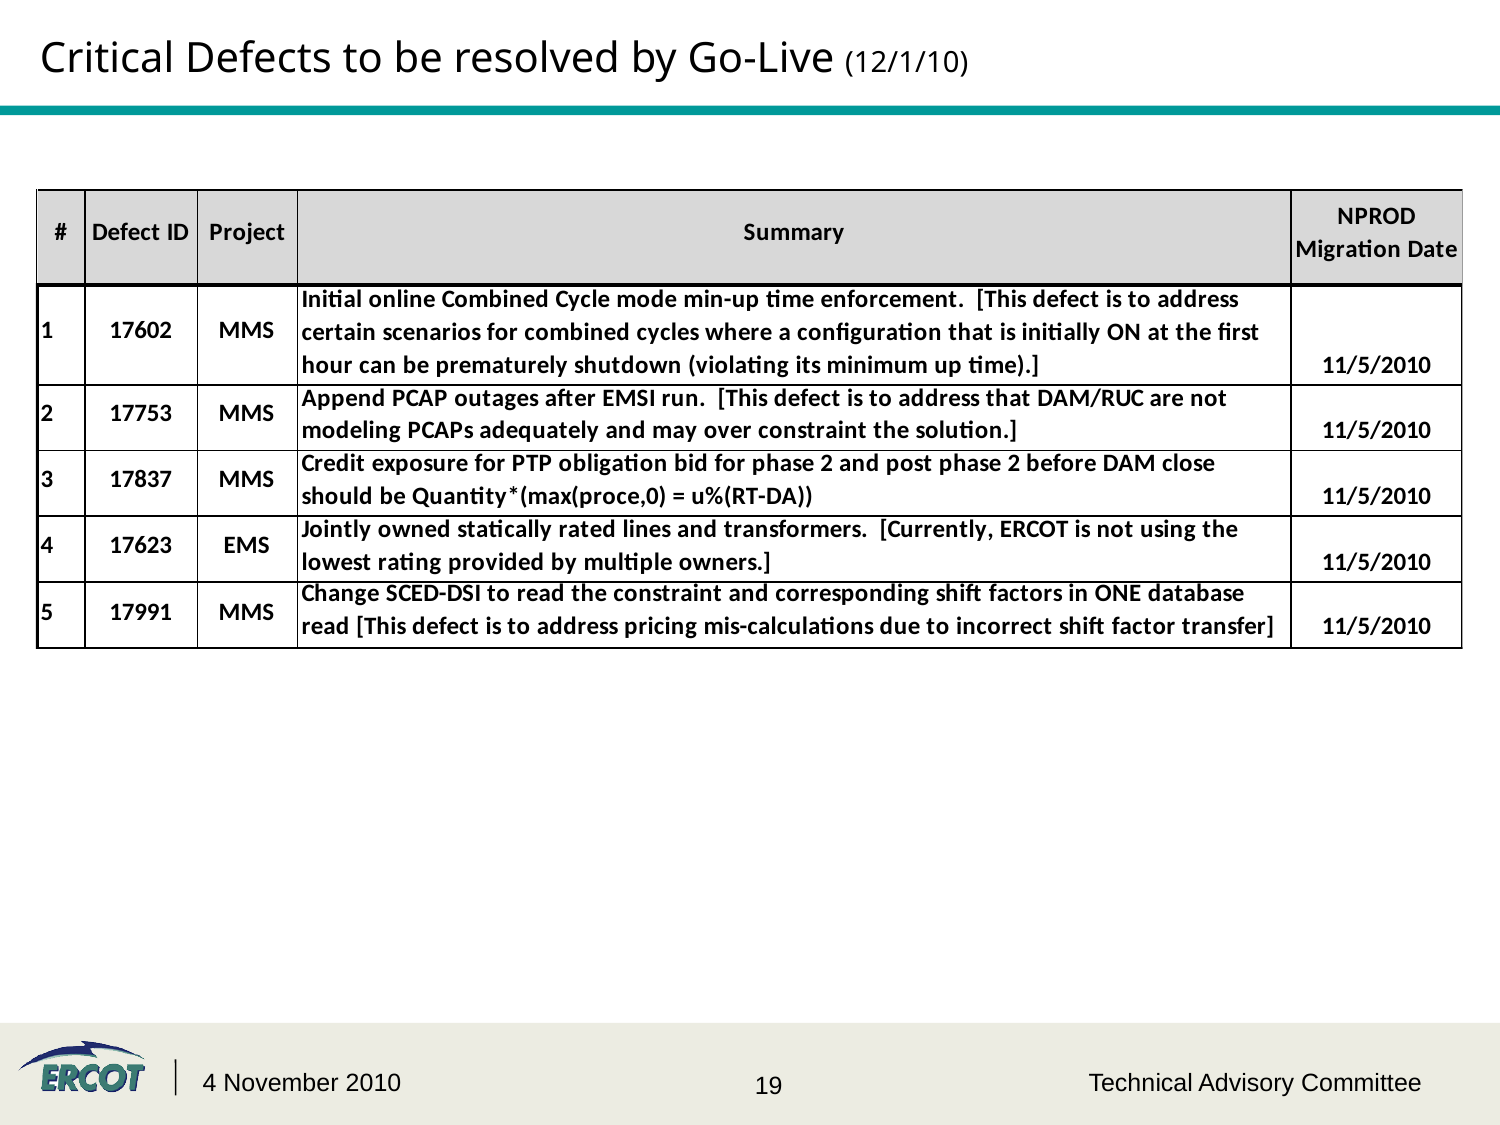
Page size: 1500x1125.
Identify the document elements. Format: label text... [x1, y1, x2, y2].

title Critical Defects to be resolved by Go-Live (12/1/10) [24, 0, 1451, 113]
picture [10, 1031, 151, 1111]
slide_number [187, 1059, 538, 1125]
picture [35, 188, 1465, 651]
footer Technical Advisory Committee [962, 1059, 1438, 1125]
